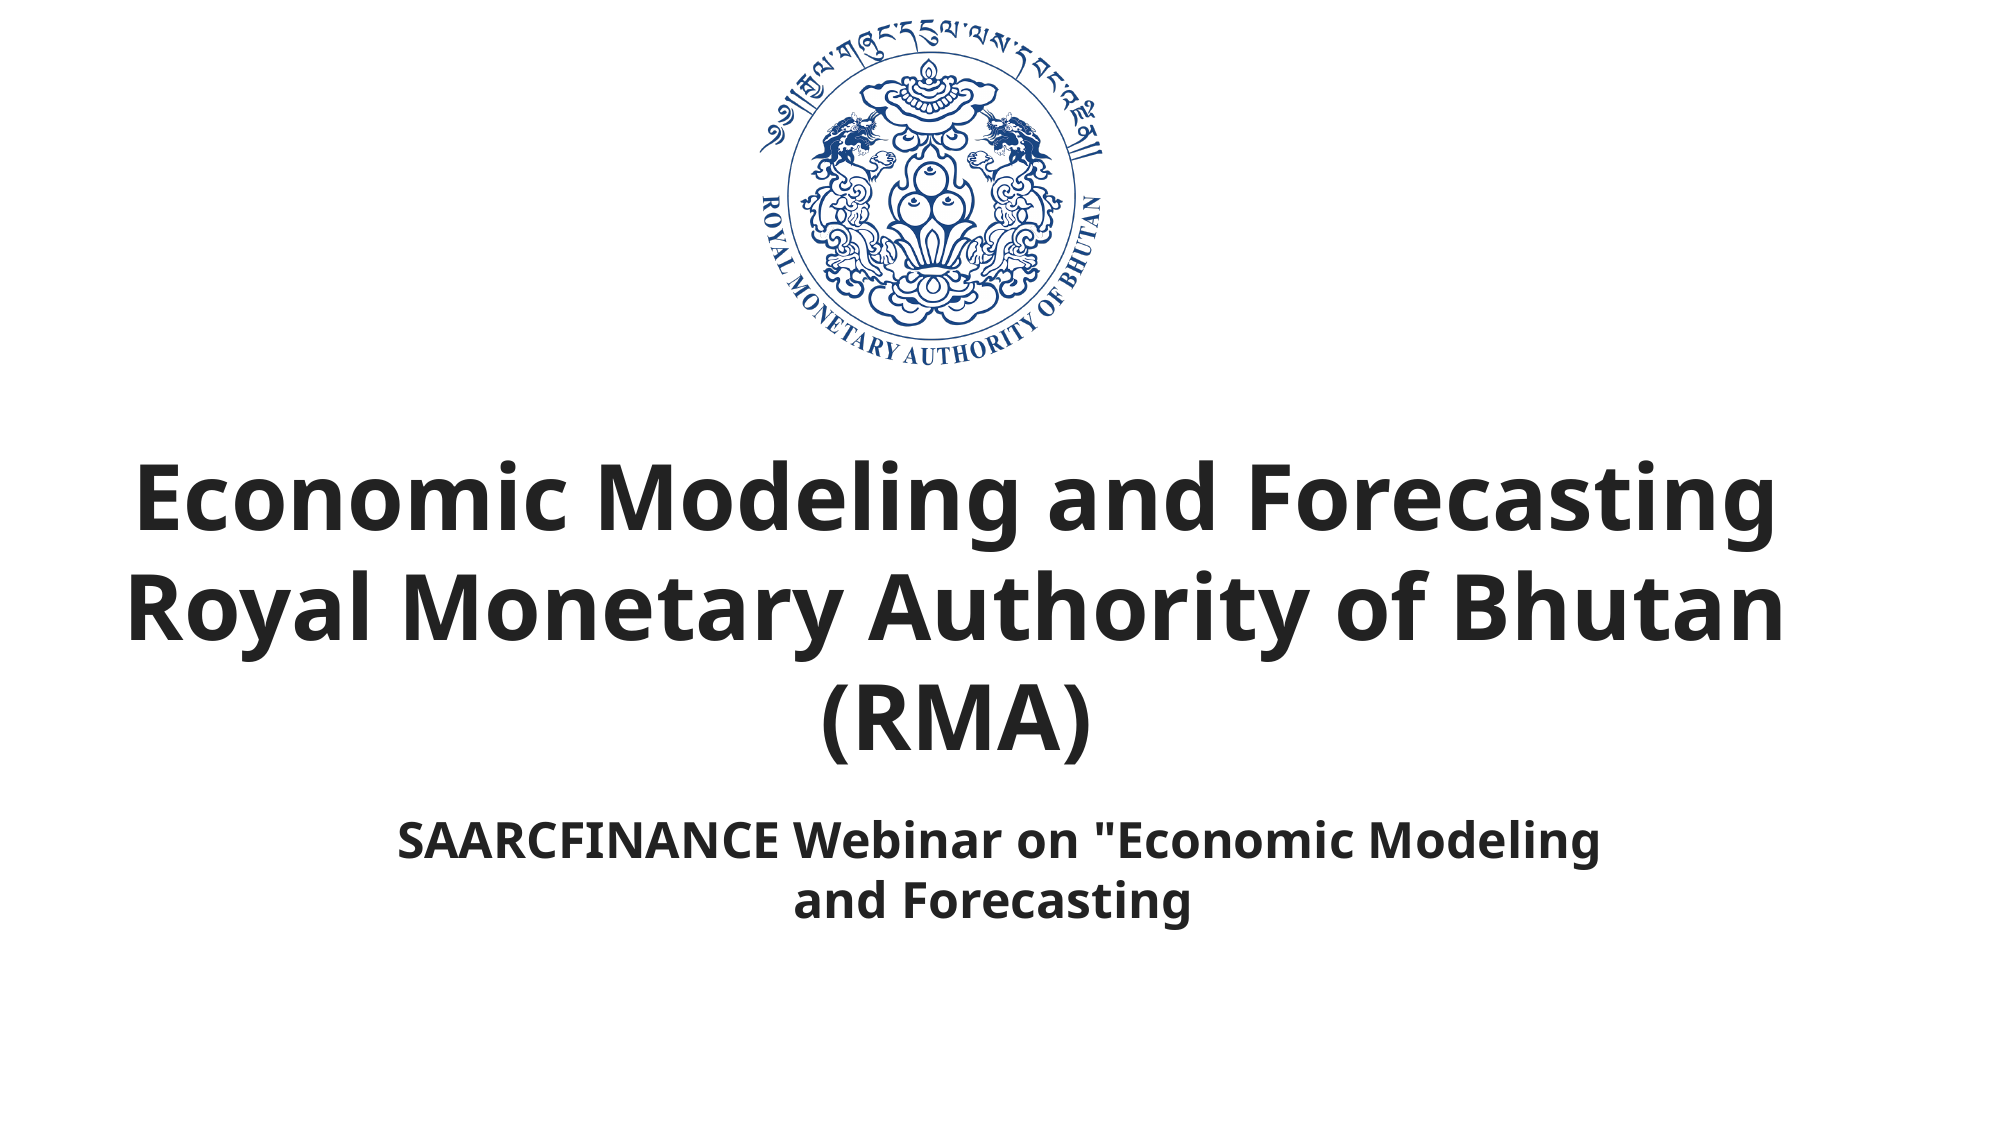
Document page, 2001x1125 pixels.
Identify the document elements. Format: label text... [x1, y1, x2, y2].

picture [756, 16, 1107, 367]
text_box Economic Modeling and Forecasting Royal Monetary Authority of Bhutan (RMA) [61, 431, 1851, 776]
text_box SAARCFINANCE Webinar on "Economic Modeling and Forecasting [342, 801, 1658, 936]
